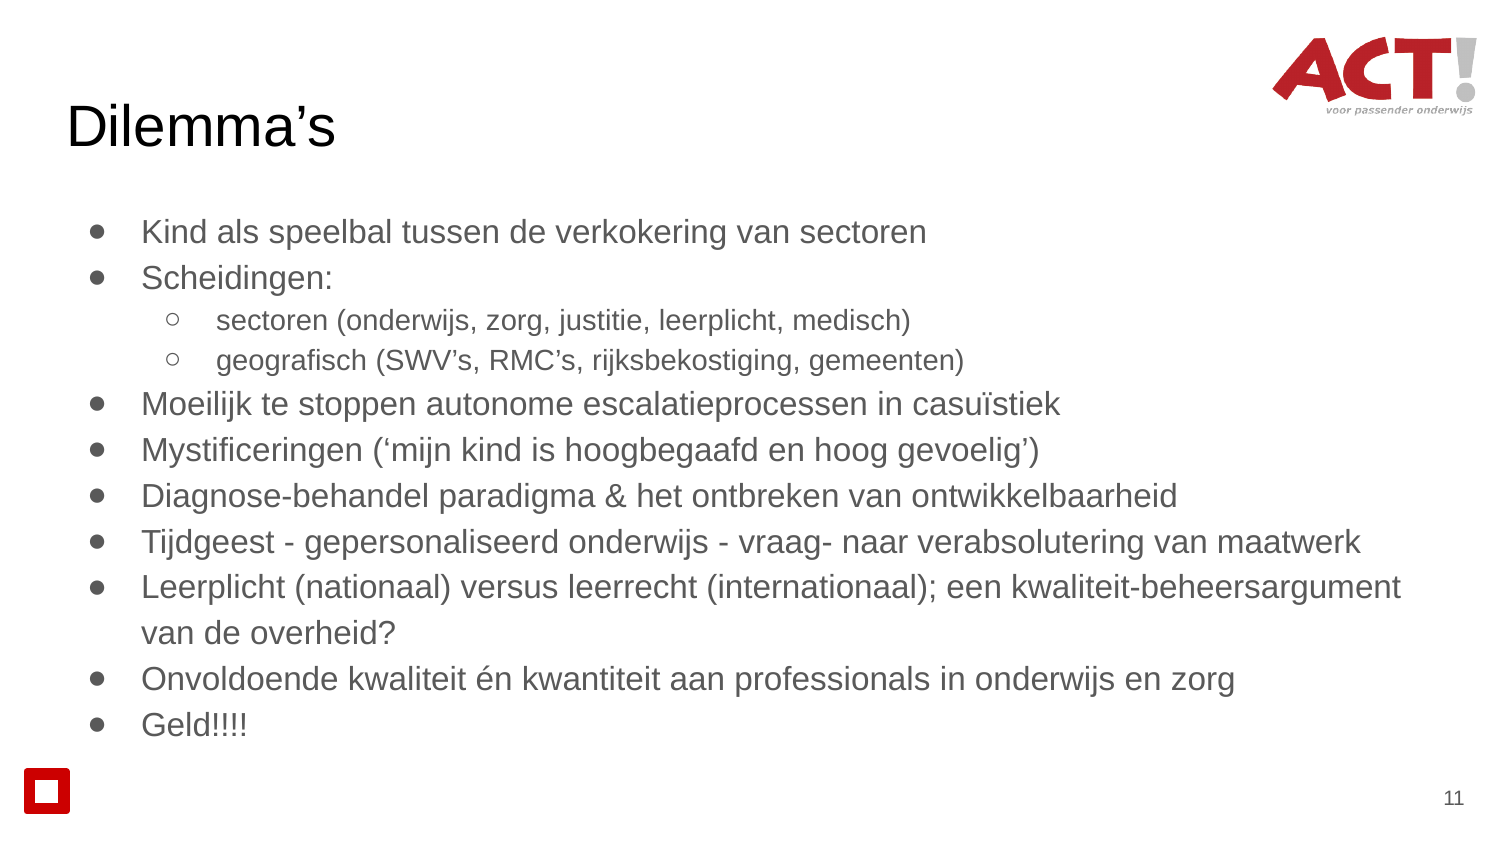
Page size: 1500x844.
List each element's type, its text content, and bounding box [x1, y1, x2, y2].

list Kind als speelbal tussen de verkokering van sectoren Scheidingen: sectoren (onderwijs, zorg, justitie, leerplicht, medisch) geografisch (SWV’s, RMC’s, rijksbekostiging, gemeenten) Moeilijk te stoppen autonome escalatieprocessen in casuïstiek Mystificeringen (‘mijn kind is hoogbegaafd en hoog gevoelig’) Diagnose-behandel paradigma & het ontbreken van ontwikkelbaarheid Tijdgeest - gepersonaliseerd onderwijs - vraag- naar verabsolutering van maatwerk Leerplicht (nationaal) versus leerrecht (internationaal); een kwaliteit-beheersargument van de overheid? Onvoldoende kwaliteit én kwantiteit aan professionals in onderwijs en zorg Geld!!!! [51, 189, 1449, 750]
slide_number 11 [1389, 764, 1480, 830]
picture [1268, 21, 1480, 116]
title Dilemma’s [51, 72, 1449, 167]
